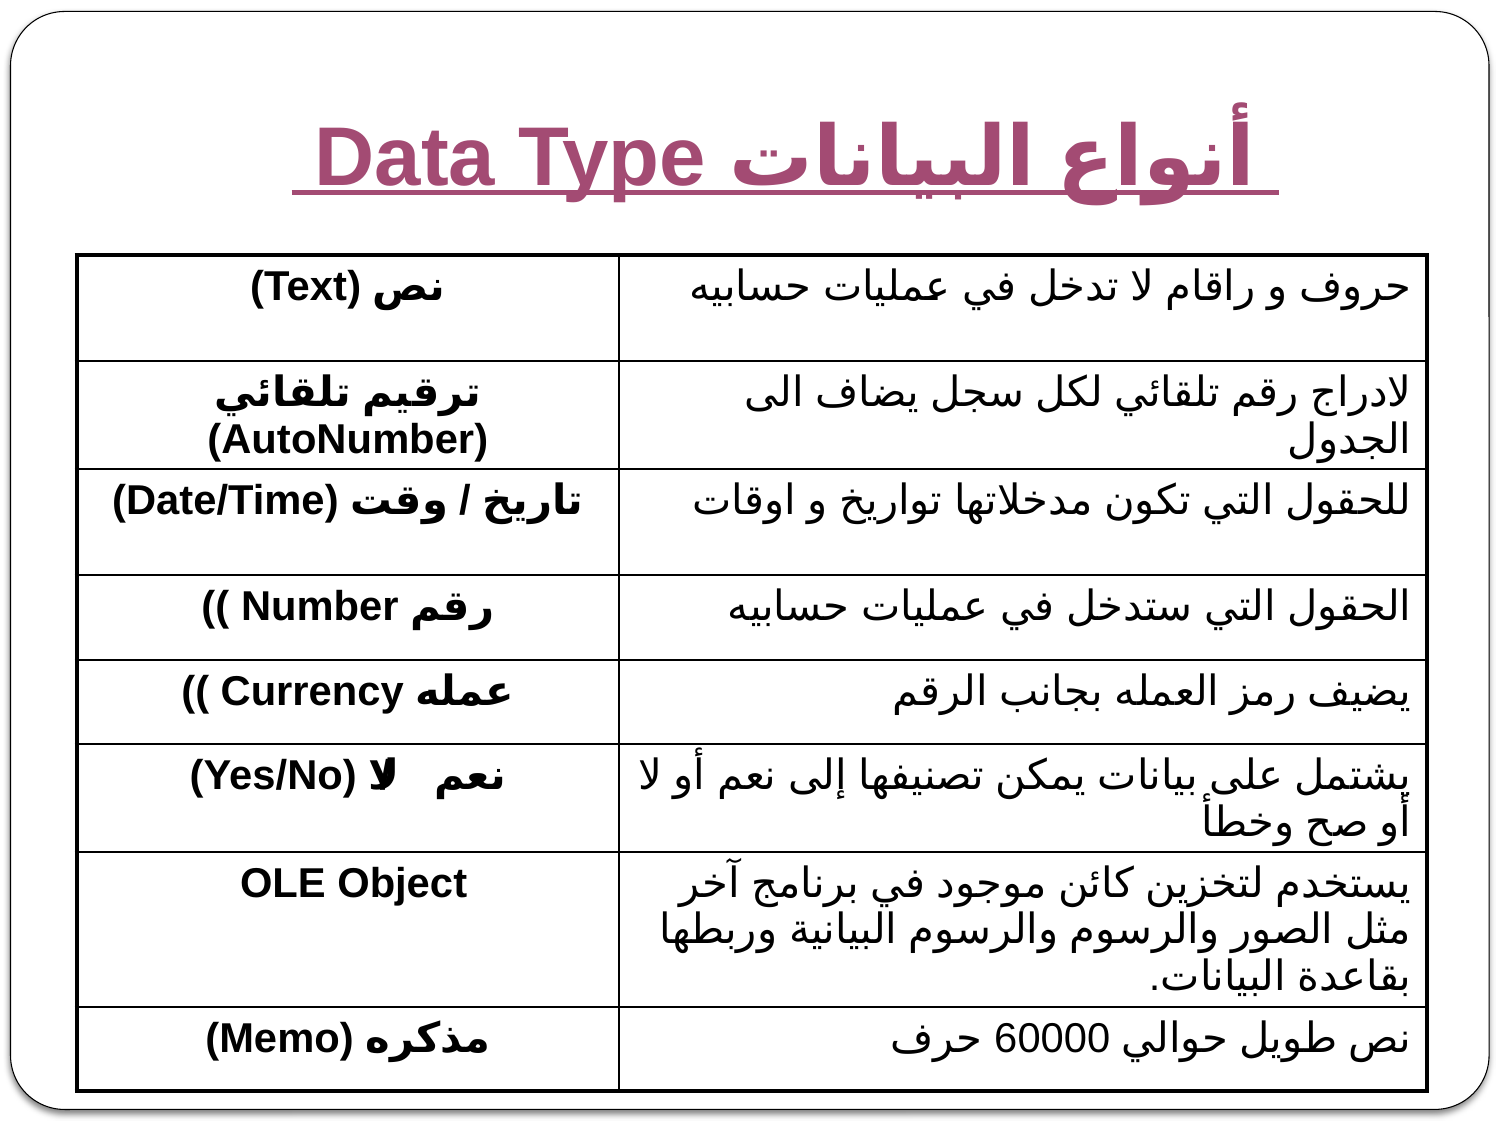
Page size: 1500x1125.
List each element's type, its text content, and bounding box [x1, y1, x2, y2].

table_cell لادراج رقم تلقائي لكل سجل يضاف الى الجدول [620, 362, 1425, 468]
table_header حروف و راقام لا تدخل في عمليات حسابيه [620, 257, 1425, 360]
table_cell نص طويل حوالي 60000 حرف [620, 1008, 1425, 1089]
table_cell رقم Number )) [79, 576, 618, 659]
table_header نص (Text) [79, 257, 618, 360]
table_cell ترقيم تلقائي (AutoNumber) [79, 362, 618, 468]
table_cell تاريخ / وقت (Date/Time) [79, 470, 618, 574]
title أنواع البيانات Data Type [147, 78, 1423, 219]
table_cell نعم / لا (Yes/No) [79, 745, 618, 851]
table_cell يستخدم لتخزين كائن موجود في برنامج آخر مثل الصور والرسوم والرسوم البيانية وربطها بقاعدة البيانات. [620, 853, 1425, 1006]
table_cell يضيف رمز العمله بجانب الرقم [620, 661, 1425, 743]
table_cell يشتمل على بيانات يمكن تصنيفها إلى نعم أو لا أو صح وخطأ [620, 745, 1425, 851]
table_cell OLE Object [79, 853, 618, 1006]
table_cell الحقول التي ستدخل في عمليات حسابيه [620, 576, 1425, 659]
table_cell مذكره (Memo) [79, 1008, 618, 1089]
table_cell عمله Currency )) [79, 661, 618, 743]
table_cell للحقول التي تكون مدخلاتها تواريخ و اوقات [620, 470, 1425, 574]
